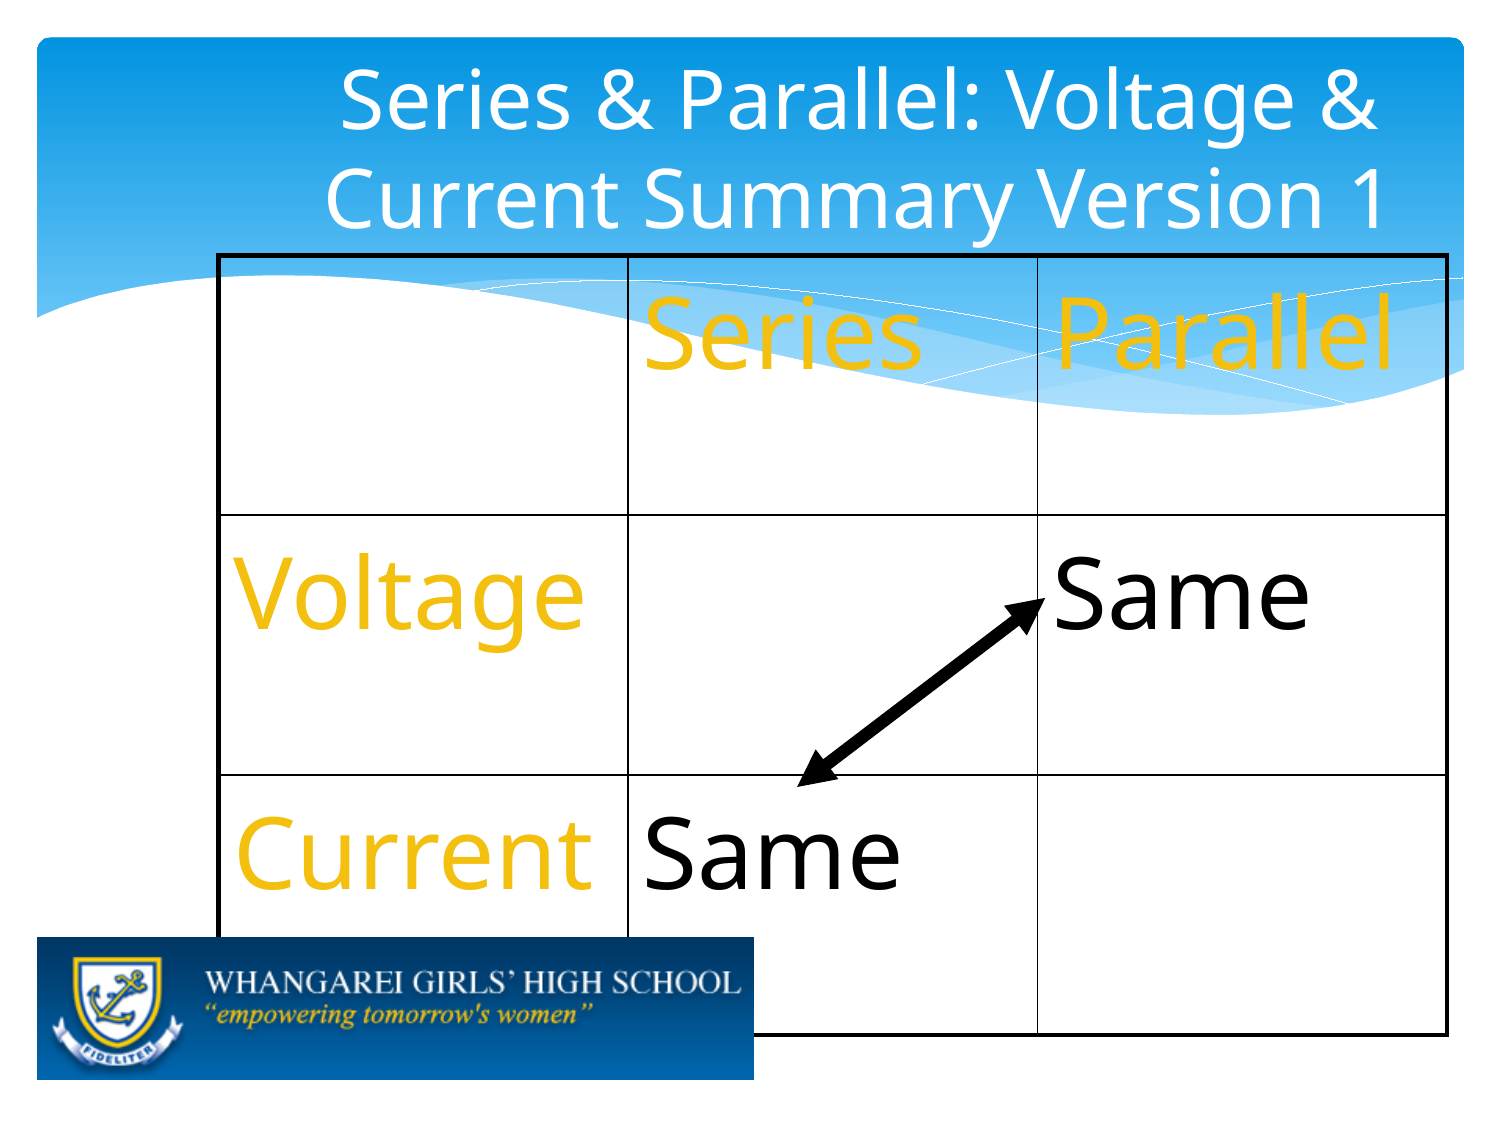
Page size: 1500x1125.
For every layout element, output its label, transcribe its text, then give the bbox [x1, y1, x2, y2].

table_cell Same [1038, 516, 1445, 774]
table_cell [629, 516, 1037, 774]
table_header Series [629, 258, 1037, 514]
table_cell Current [221, 776, 627, 935]
title Series & Parallel: Voltage & Current Summary Version 1 [253, 37, 1466, 255]
table_header Parallel [1038, 258, 1445, 514]
table_cell Same [629, 776, 1037, 1033]
text_box [797, 597, 1046, 787]
table_header [221, 258, 627, 514]
table_cell [1038, 776, 1445, 1033]
table_cell Voltage [221, 516, 627, 774]
picture [37, 937, 754, 1080]
